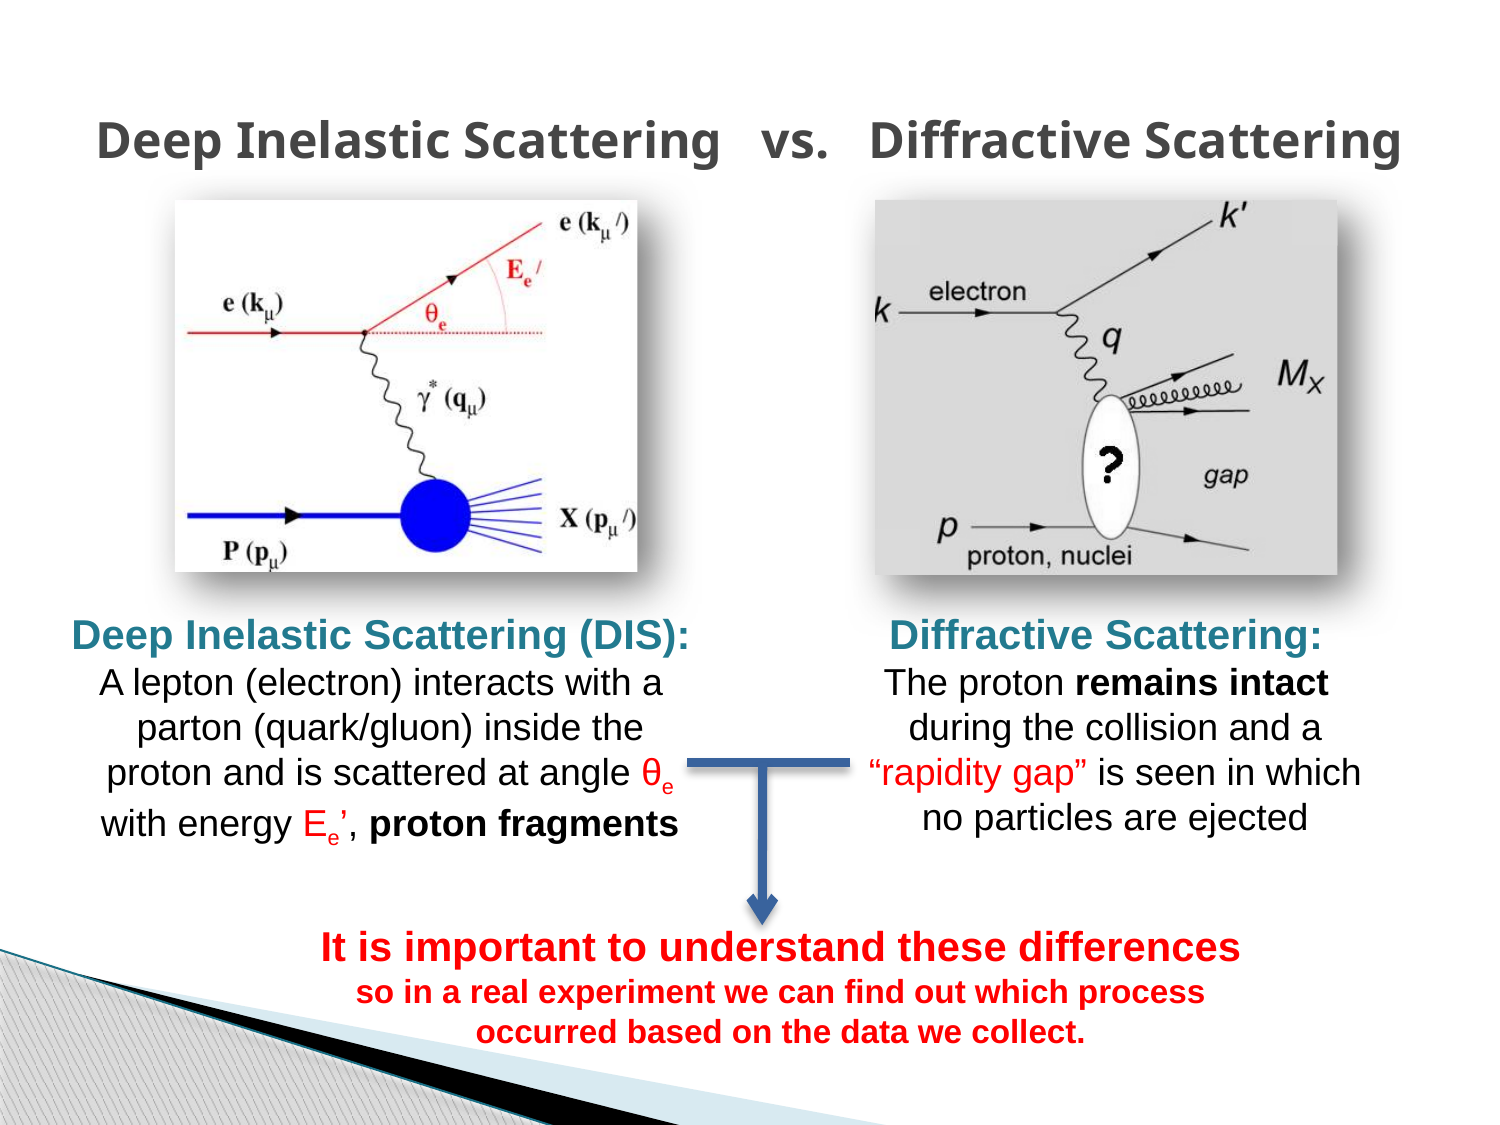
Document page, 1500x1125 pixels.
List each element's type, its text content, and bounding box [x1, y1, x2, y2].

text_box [687, 762, 851, 926]
picture [174, 199, 638, 572]
title Deep Inelastic Scattering vs. Diffractive Scattering [75, 45, 1425, 233]
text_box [874, 199, 1338, 576]
text_box Diffractive Scattering: The proton remains intact during the collision and a “rapidity gap” is seen in which no particles are ejected [825, 600, 1388, 845]
text_box Deep Inelastic Scattering (DIS): A lepton (electron) interacts with a parton (quark/gluon) inside the proton and is scattered at angle θe with energy Ee’, proton fragments [49, 600, 713, 858]
text_box It is important to understand these differences so in a real experiment we can find out which process occurred based on the data we collect. [287, 912, 1275, 1058]
